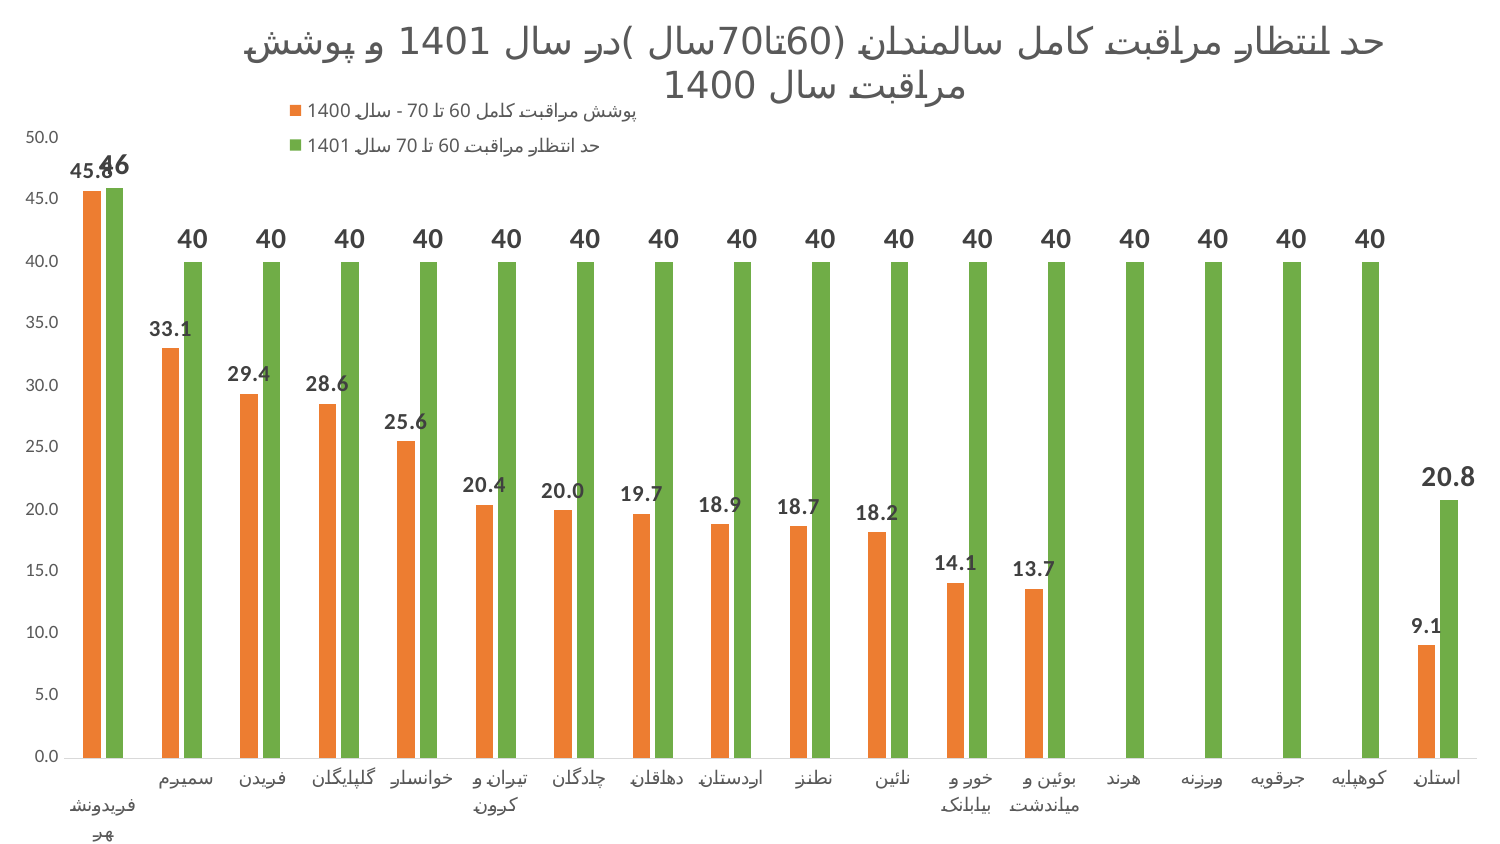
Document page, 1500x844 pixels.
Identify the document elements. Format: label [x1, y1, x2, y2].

chart [0, 0, 1500, 844]
